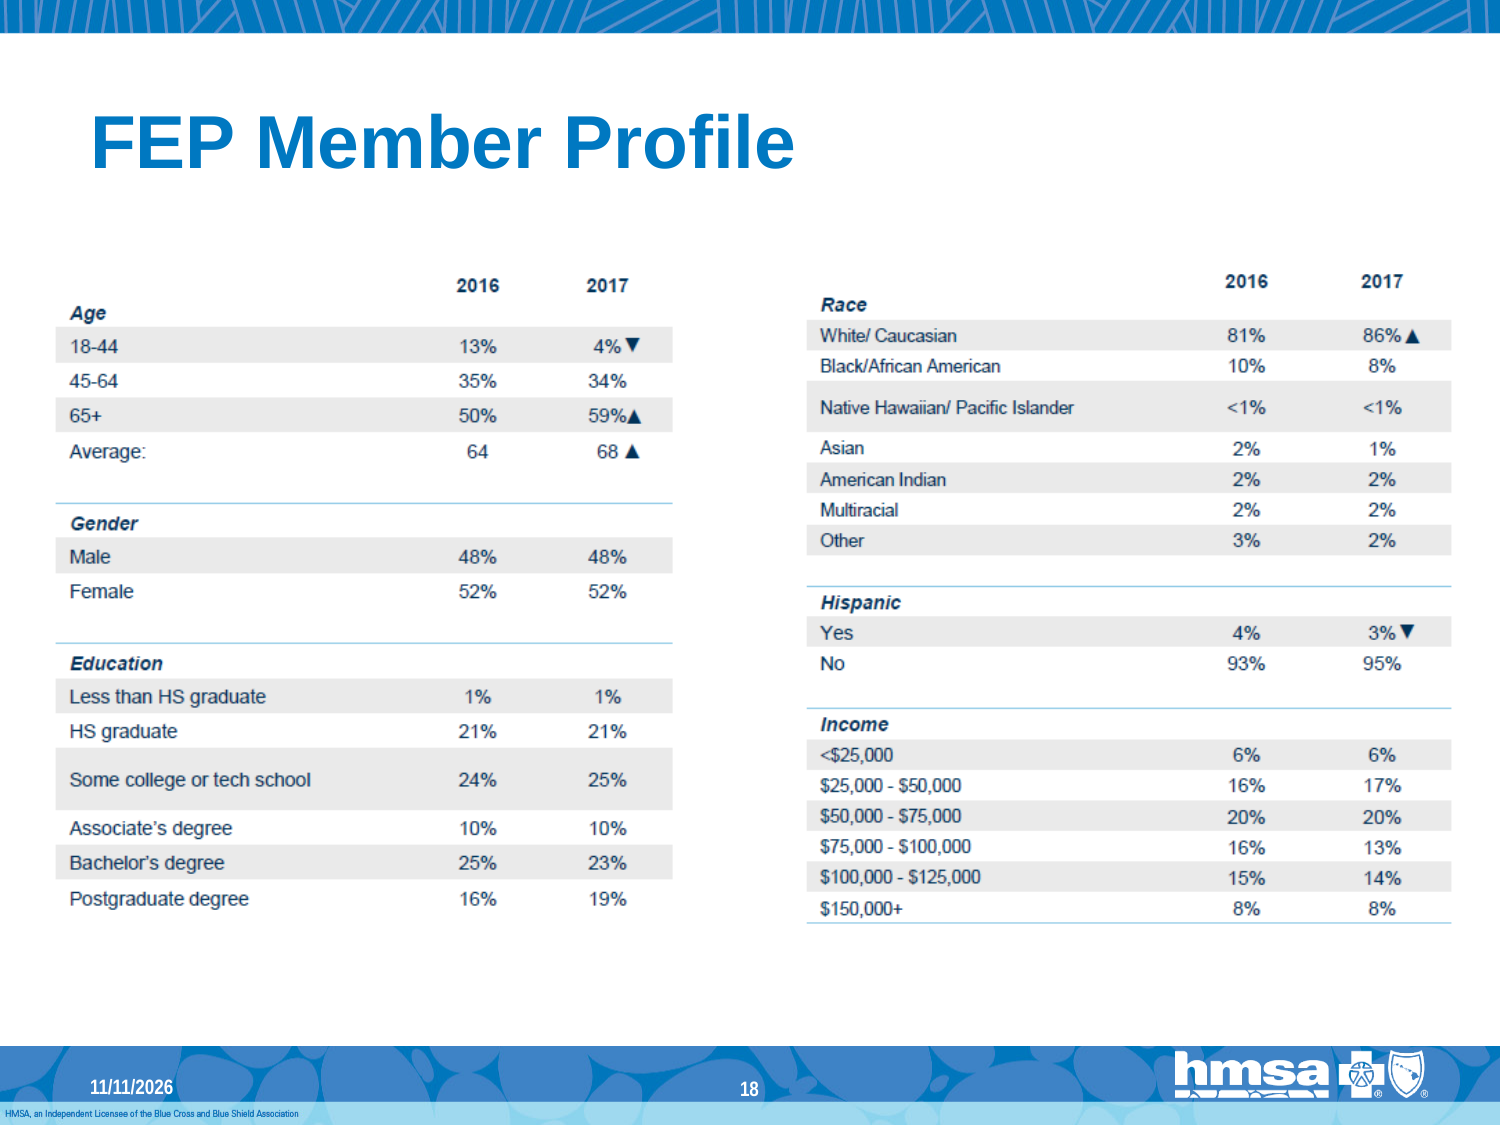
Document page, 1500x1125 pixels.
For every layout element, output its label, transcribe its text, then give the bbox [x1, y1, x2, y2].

slide_number 18 [725, 1064, 1075, 1113]
title FEP Member Profile [75, 45, 1425, 233]
picture [0, 237, 1500, 1018]
picture [0, 1046, 1500, 1125]
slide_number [75, 1059, 425, 1113]
picture [0, 0, 1500, 34]
